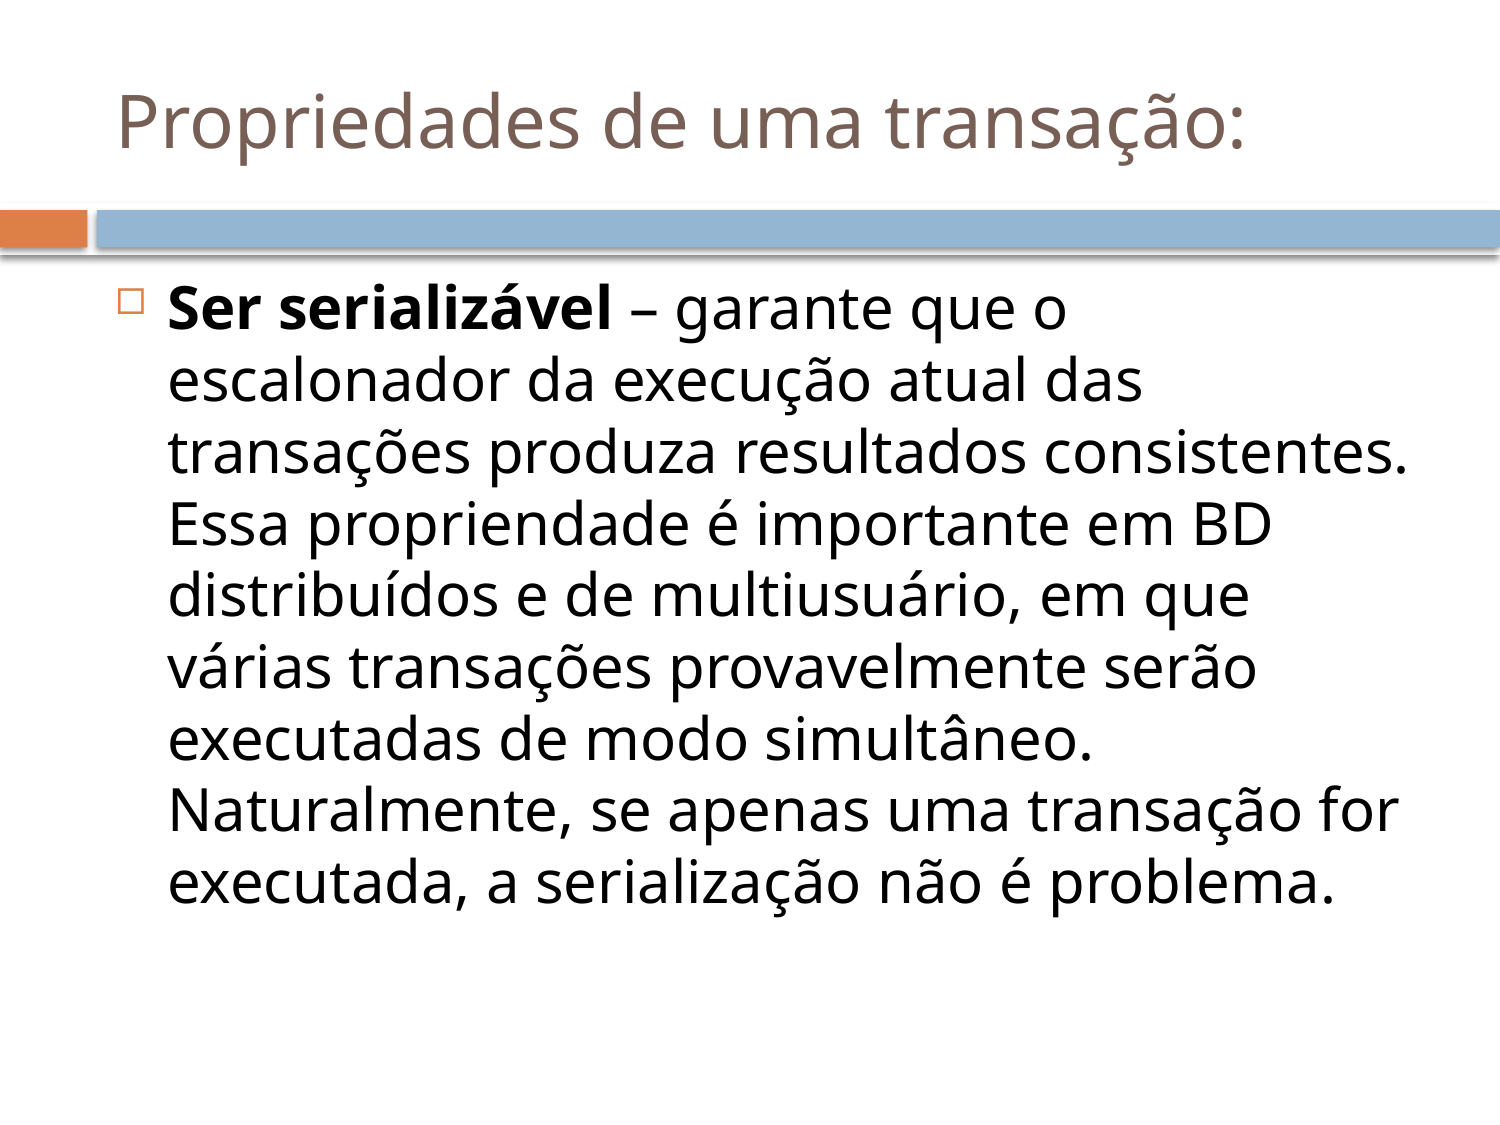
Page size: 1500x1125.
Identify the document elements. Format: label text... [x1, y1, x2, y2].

title Propriedades de uma transação: [100, 37, 1438, 200]
list Ser serializável – garante que o escalonador da execução atual das transações produza resultados consistentes. Essa propriendade é importante em BD distribuídos e de multiusuário, em que várias transações provavelmente serão executadas de modo simultâneo. Naturalmente, se apenas uma transação for executada, a serialização não é problema. [100, 262, 1438, 1000]
